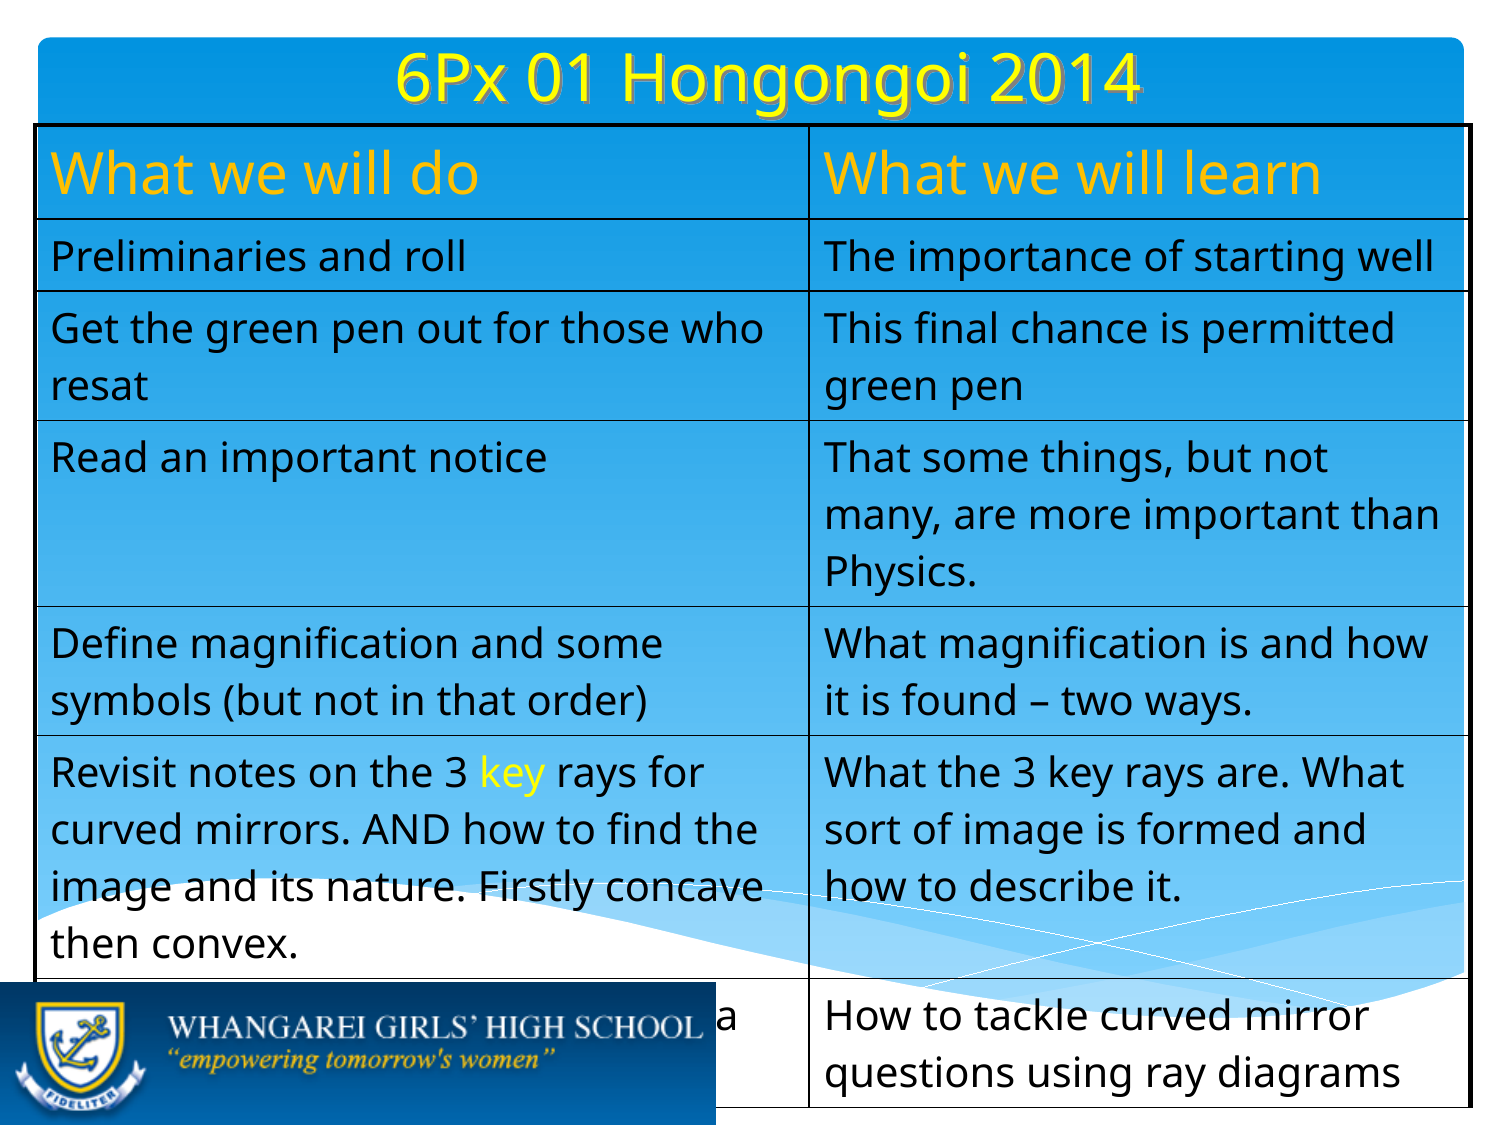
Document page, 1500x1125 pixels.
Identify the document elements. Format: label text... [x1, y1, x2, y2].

table_cell How to tackle curved mirror questions using ray diagrams [810, 979, 1468, 1107]
picture [0, 982, 716, 1125]
table_cell Get the green pen out for those who resat [37, 292, 808, 420]
table_cell Preliminaries and roll [37, 220, 808, 290]
table_cell What magnification is and how it is found – two ways. [810, 607, 1468, 735]
table_cell Revisit notes on the 3 key rays for curved mirrors. AND how to find the image and its nature. Firstly concave then convex. [37, 736, 808, 978]
table_header What we will learn [810, 127, 1468, 218]
table_cell The importance of starting well [810, 220, 1468, 290]
table_cell That some things, but not many, are more important than Physics. [810, 421, 1468, 606]
table_cell This final chance is permitted green pen [810, 292, 1468, 420]
table_cell What the 3 key rays are. What sort of image is formed and how to describe it. [810, 736, 1468, 978]
table_cell Examples plus new HW given. Set a due date for the HW. [37, 979, 808, 1107]
table_cell Define magnification and some symbols (but not in that order) [37, 607, 808, 735]
table_header What we will do [37, 127, 808, 218]
text_box 6Px 01 Hongongoi 2014 [162, 24, 1375, 123]
table_cell Read an important notice [37, 421, 808, 606]
